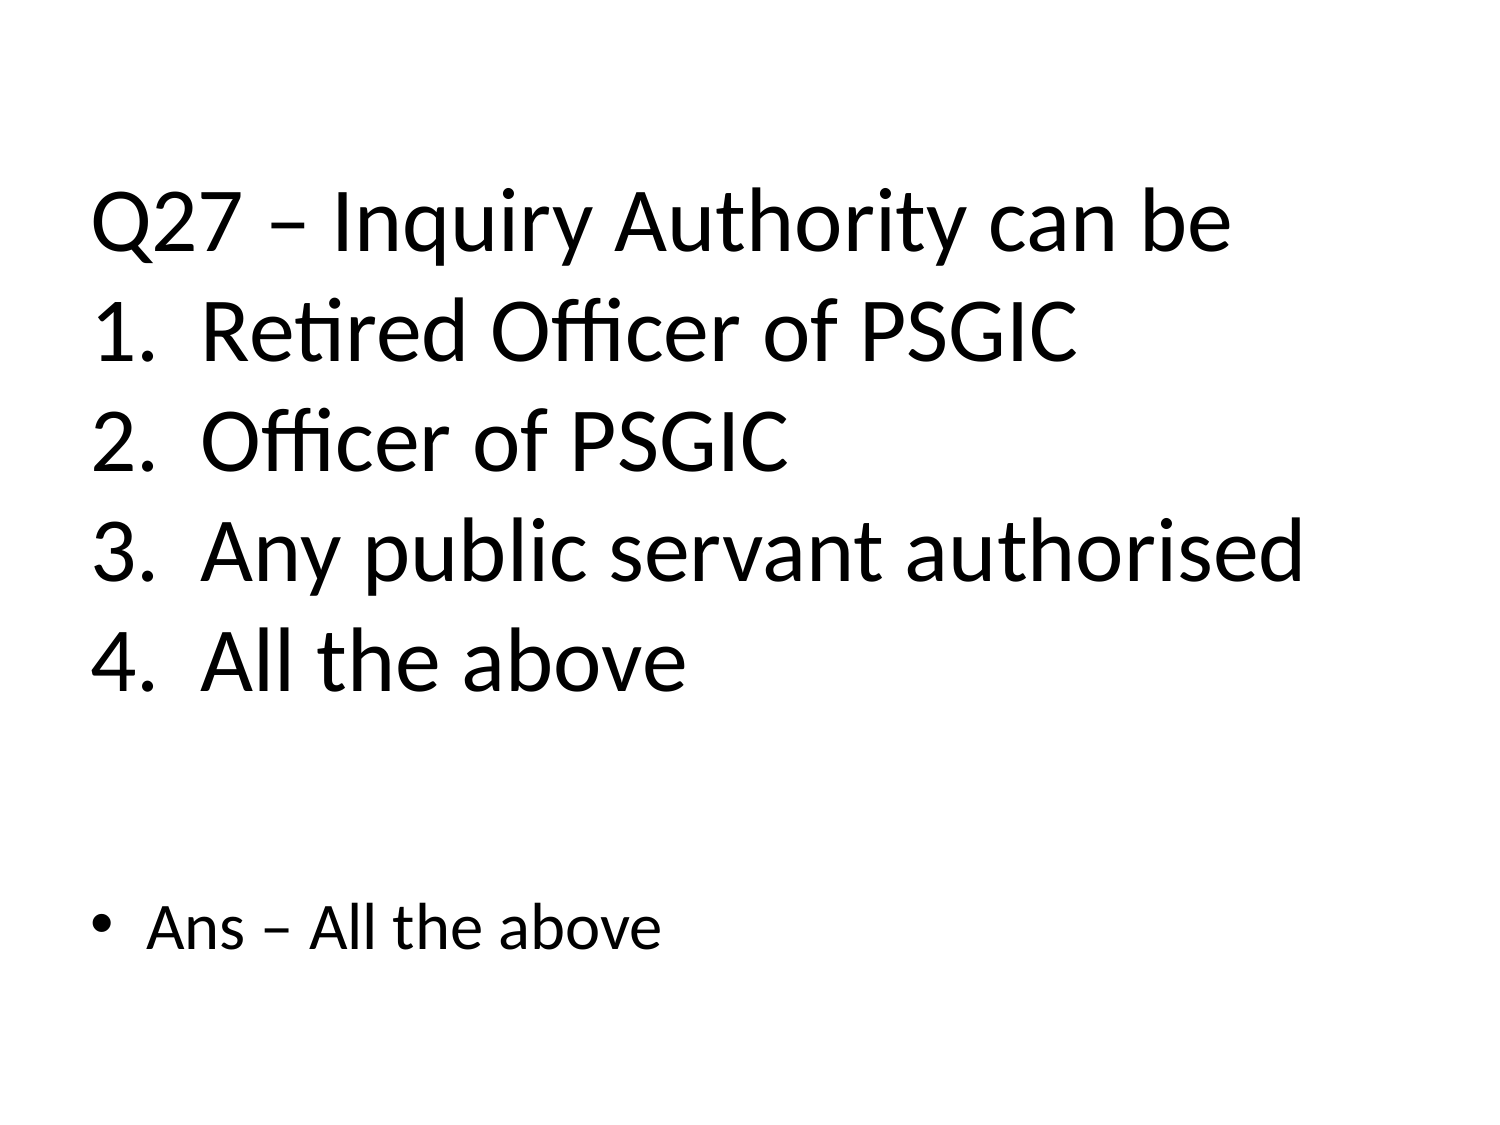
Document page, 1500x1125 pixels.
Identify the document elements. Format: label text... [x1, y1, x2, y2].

list Ans – All the above [75, 875, 1425, 1005]
title Q27 – Inquiry Authority can be 1. Retired Officer of PSGIC 2. Officer of PSGIC 3. Any public servant authorised 4. All the above [75, 45, 1425, 825]
